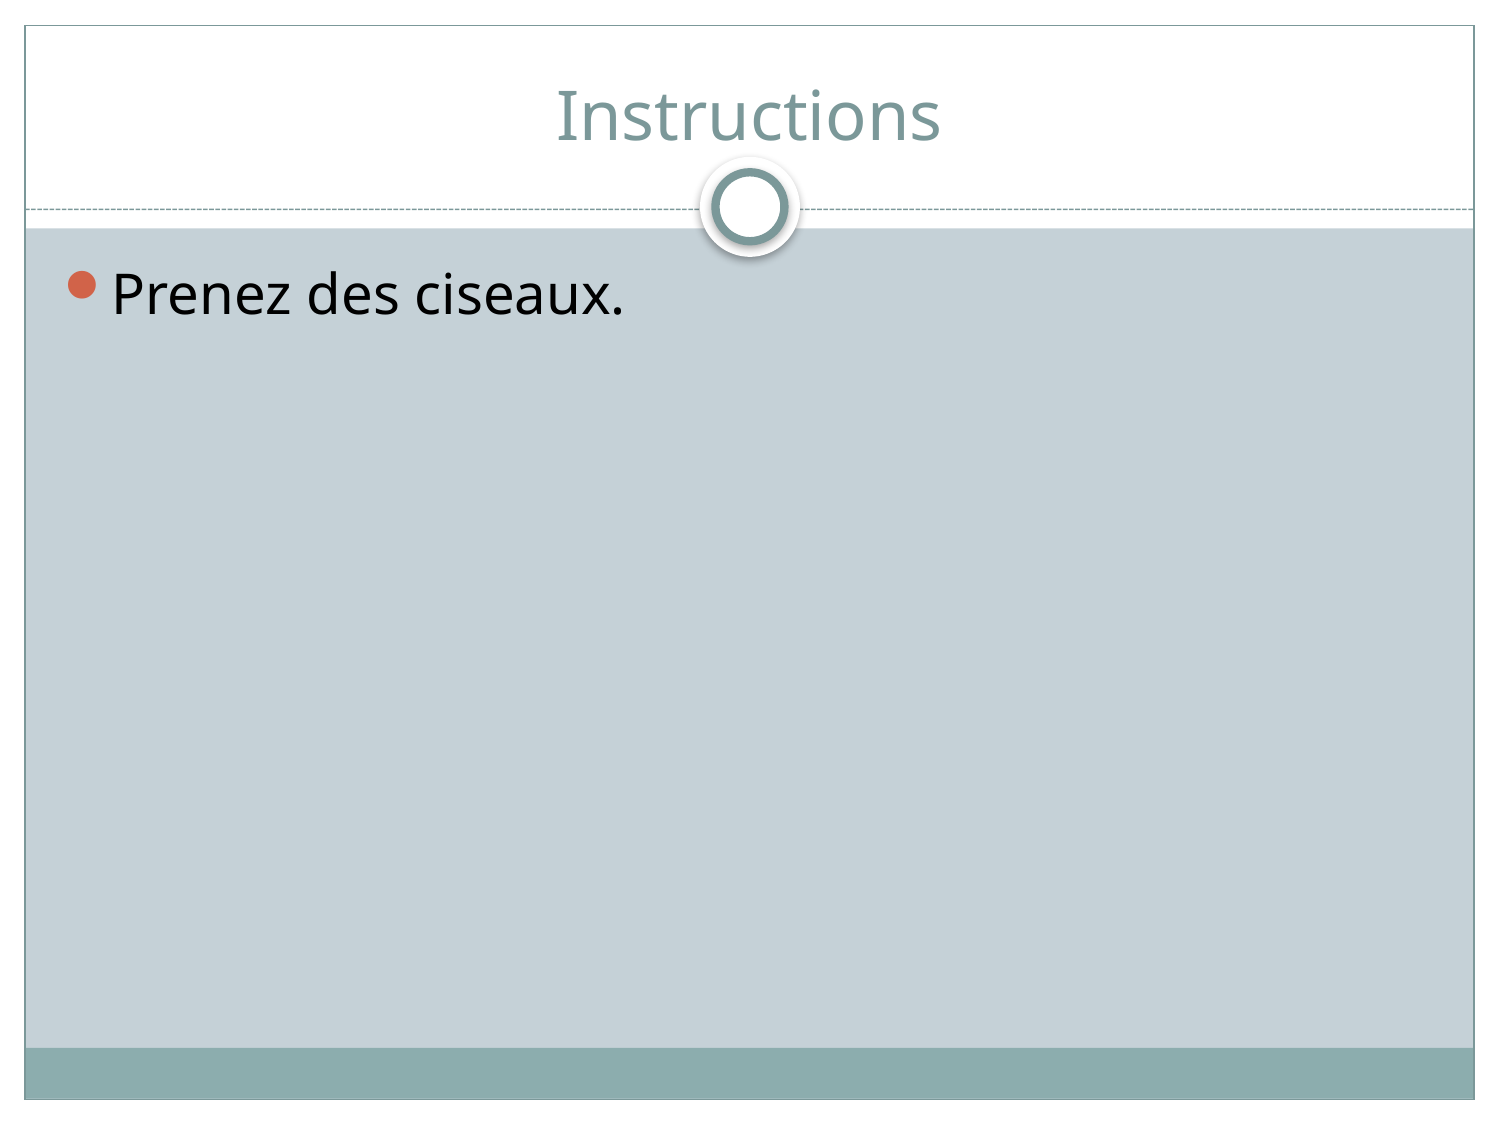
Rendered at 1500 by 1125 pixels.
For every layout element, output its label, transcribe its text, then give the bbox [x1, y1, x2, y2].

title Instructions [49, 37, 1450, 162]
list Prenez des ciseaux. [49, 250, 1445, 1001]
